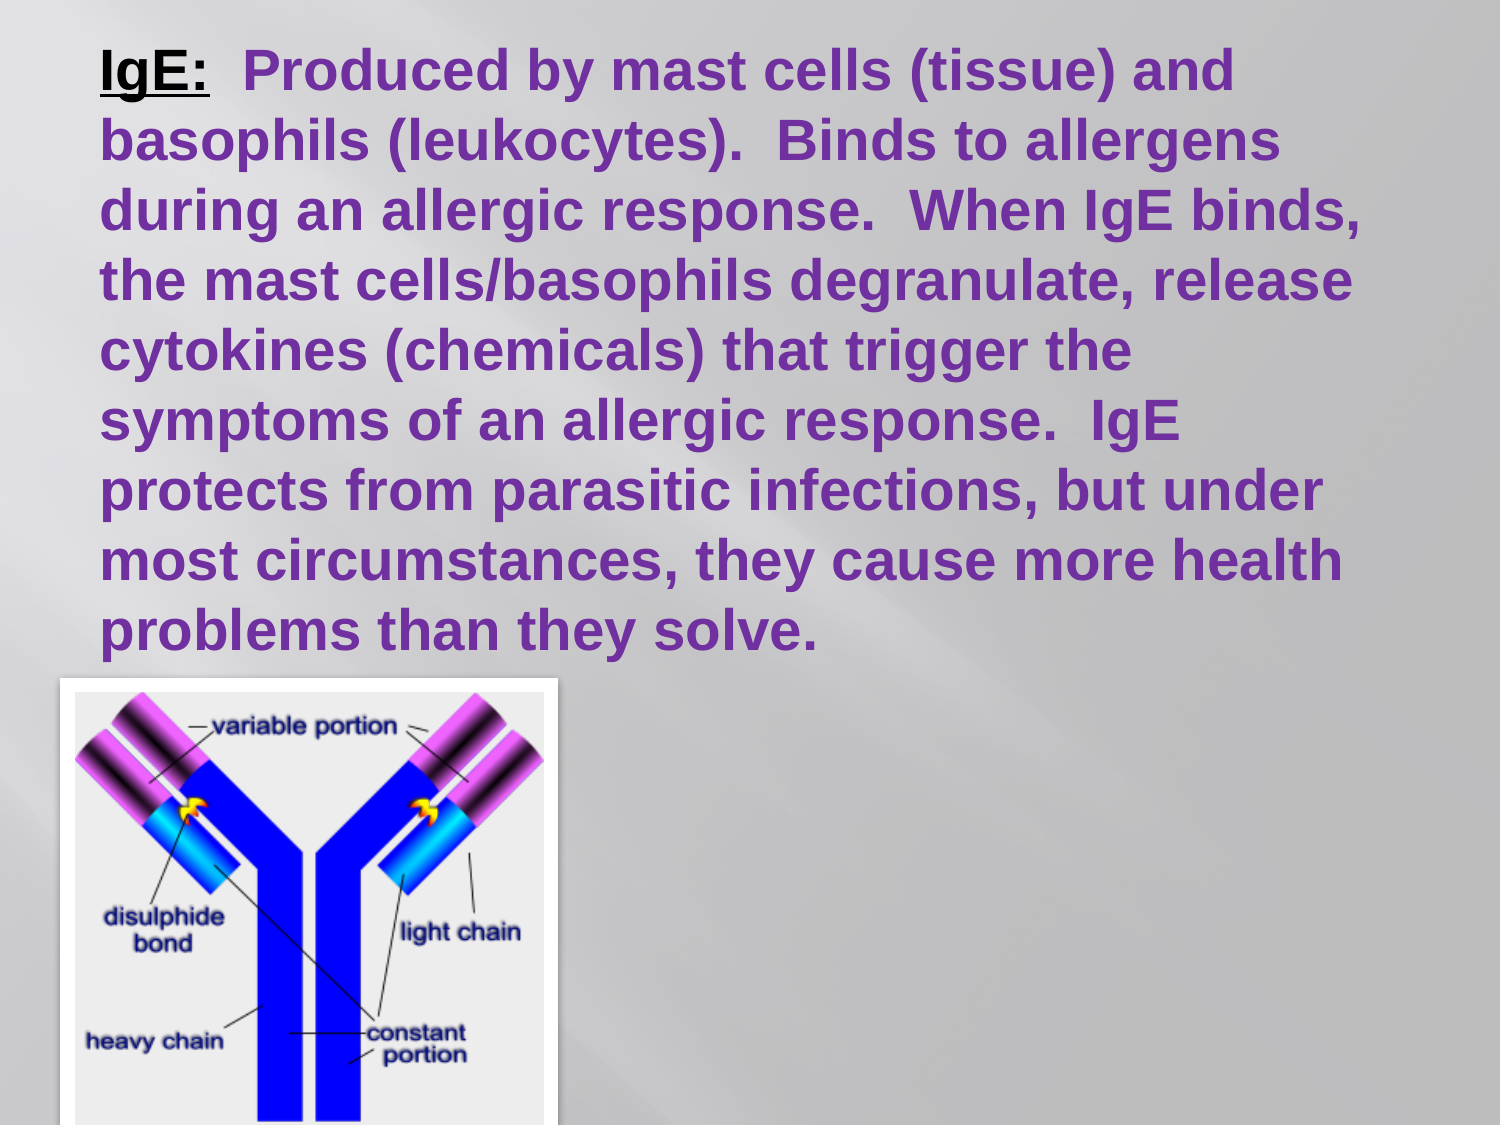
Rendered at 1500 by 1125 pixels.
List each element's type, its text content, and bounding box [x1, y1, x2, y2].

picture [74, 691, 544, 1125]
list IgE: Produced by mast cells (tissue) and basophils (leukocytes). Binds to allergens during an allergic response. When IgE binds, the mast cells/basophils degranulate, release cytokines (chemicals) that trigger the symptoms of an allergic response. IgE protects from parasitic infections, but under most circumstances, they cause more health problems than they solve. [62, 24, 1413, 798]
